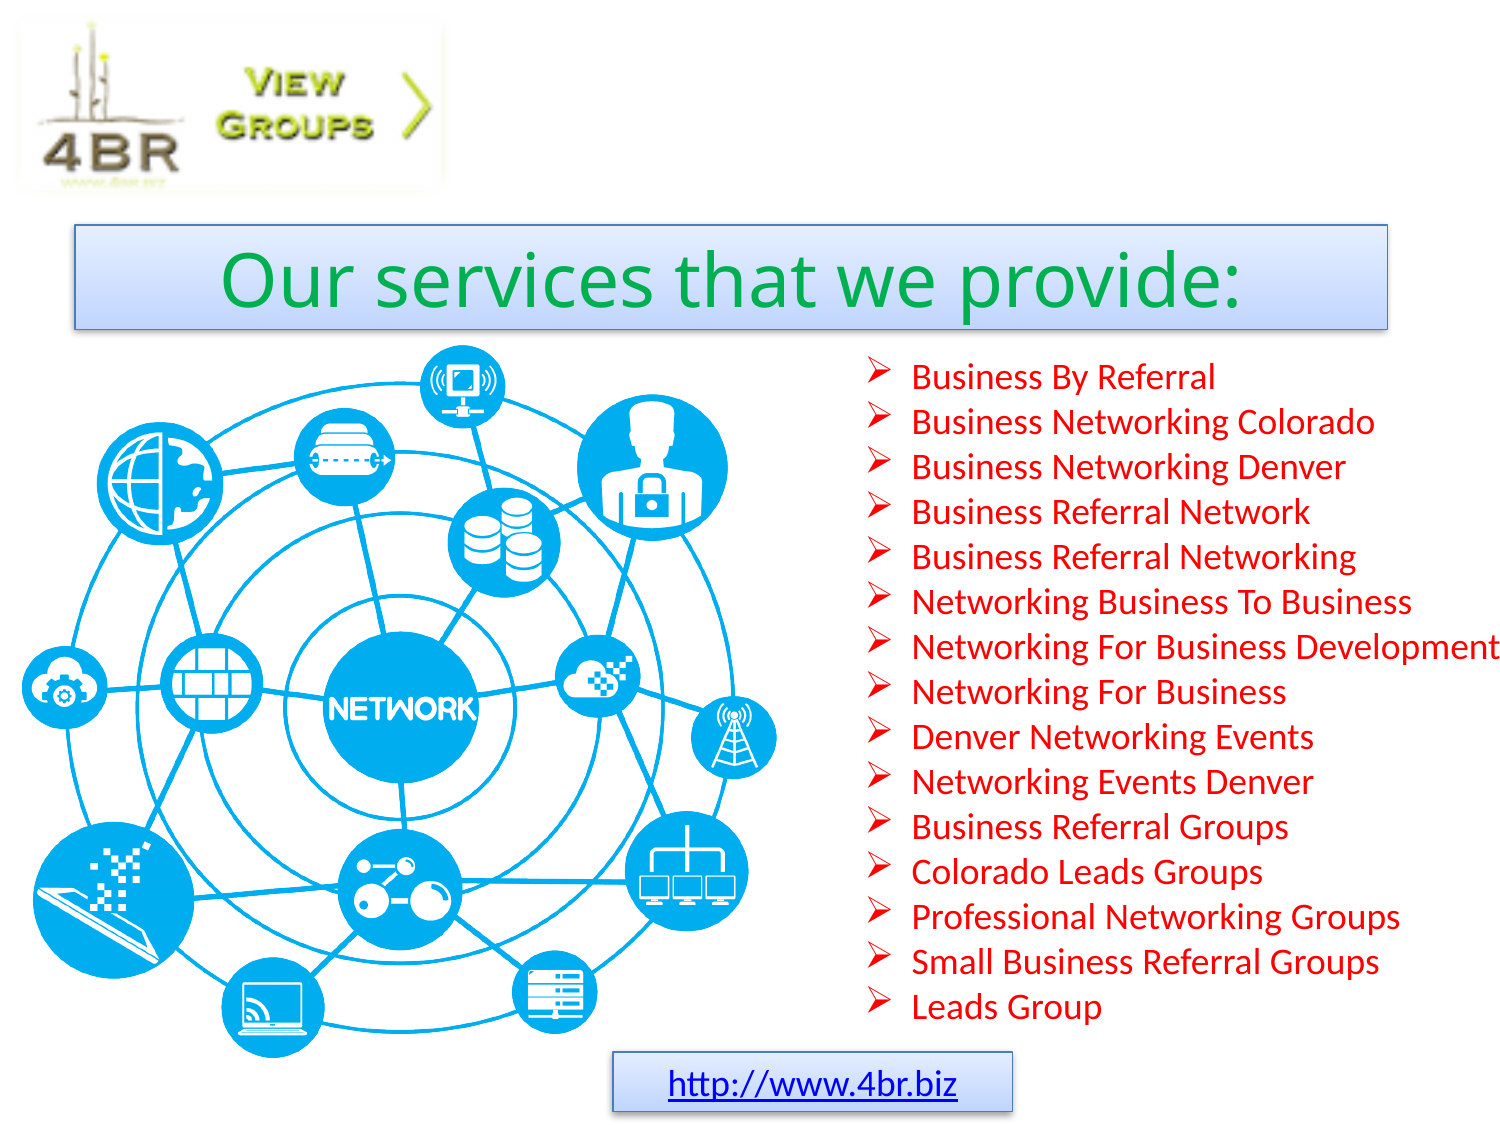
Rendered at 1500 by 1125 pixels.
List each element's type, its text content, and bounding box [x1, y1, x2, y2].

text_box Our services that we provide: [74, 224, 1388, 330]
text_box Business By Referral Business Networking Colorado Business Networking Denver Business Referral Network Business Referral Networking Networking Business To Business Networking For Business Development Networking For Business Denver Networking Events Networking Events Denver Business Referral Groups Colorado Leads Groups Professional Networking Groups Small Business Referral Groups Leads Group [849, 344, 1500, 1125]
text_box [74, 312, 825, 373]
picture [12, 337, 788, 1065]
text_box http://www.4br.biz [612, 1051, 1013, 1112]
picture [12, 12, 451, 198]
